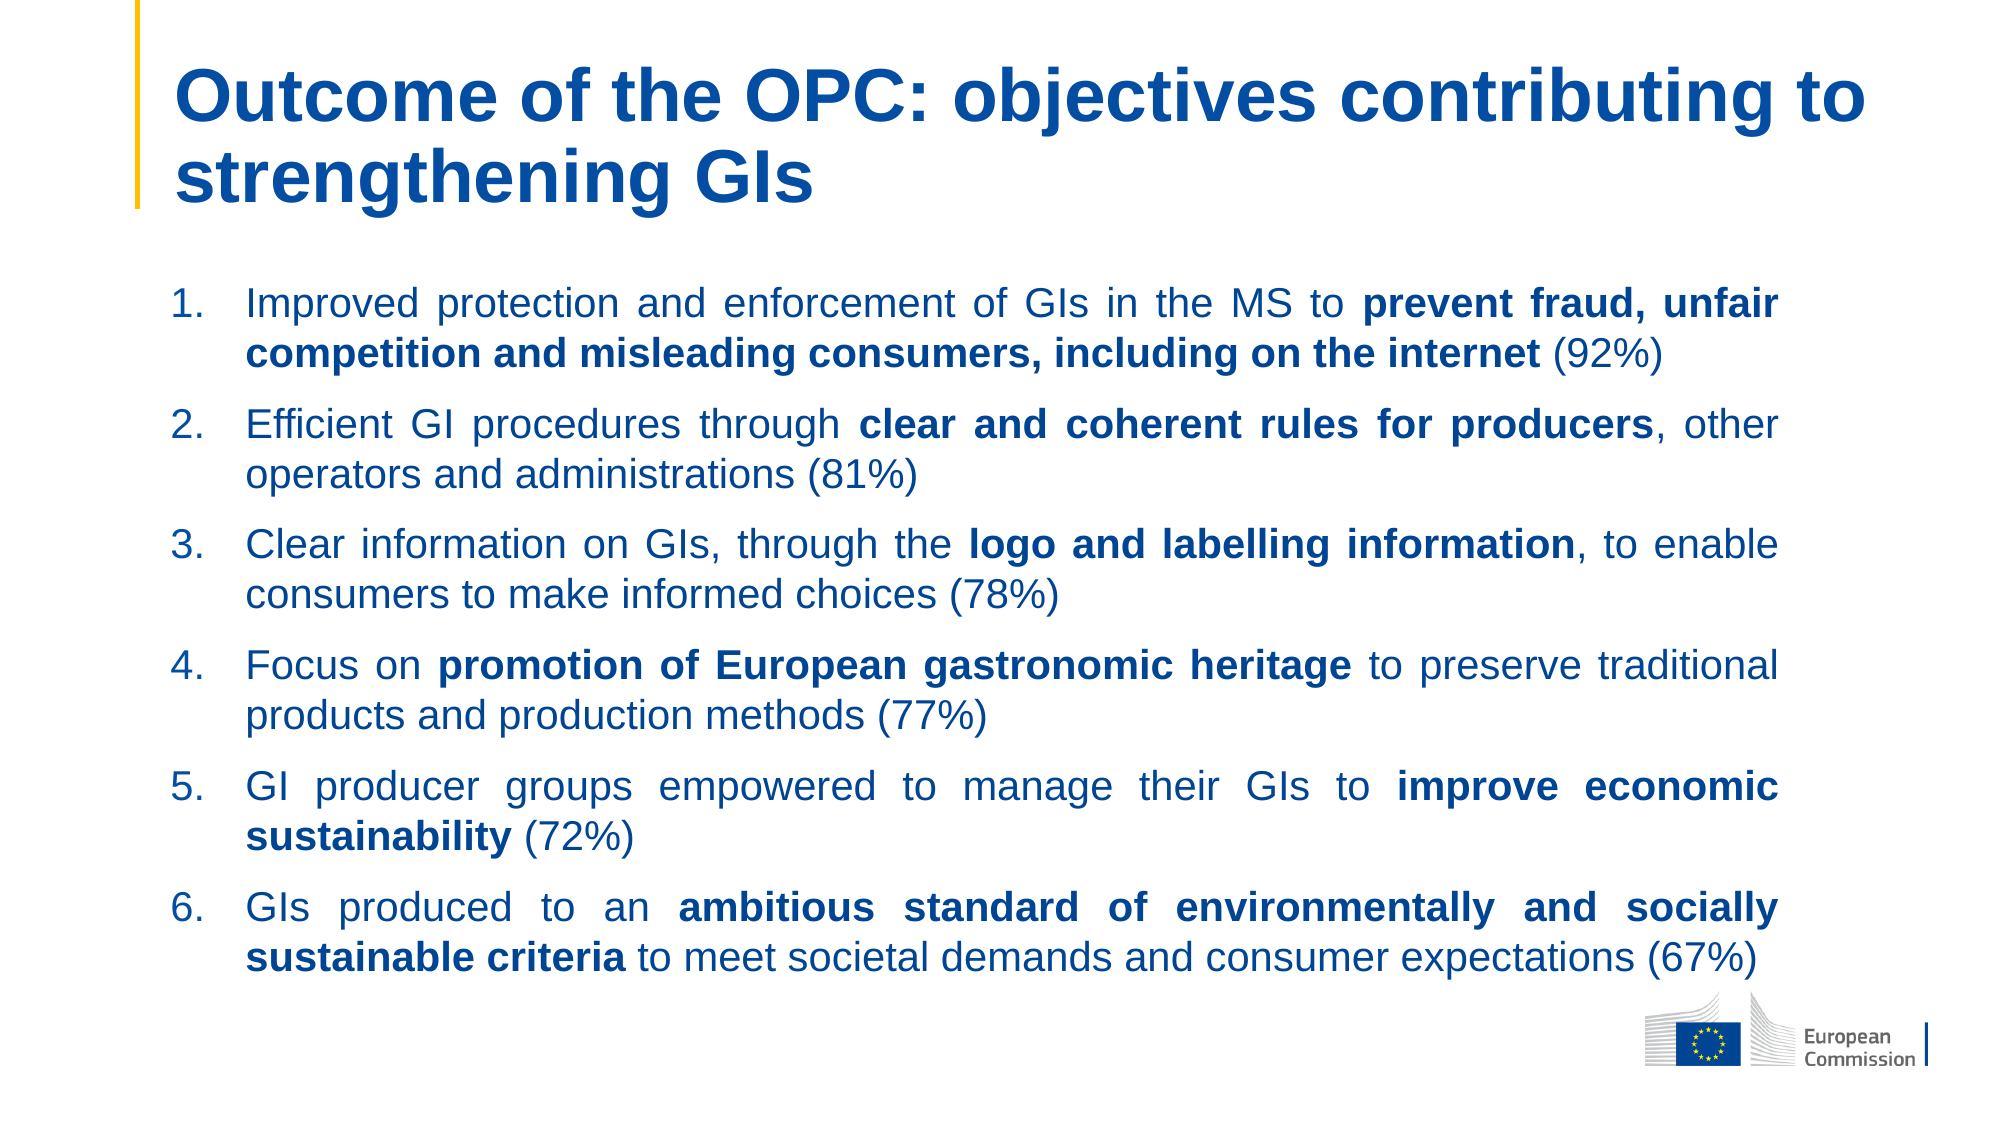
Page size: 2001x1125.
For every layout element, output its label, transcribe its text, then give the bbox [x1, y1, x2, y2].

picture [1645, 991, 1928, 1066]
list Improved protection and enforcement of GIs in the MS to prevent fraud, unfair competition and misleading consumers, including on the internet (92%) Efficient GI procedures through clear and coherent rules for producers, other operators and administrations (81%) Clear information on GIs, through the logo and labelling information, to enable consumers to make informed choices (78%) Focus on promotion of European gastronomic heritage to preserve traditional products and production methods (77%) GI producer groups empowered to manage their GIs to improve economic sustainability (72%) GIs produced to an ambitious standard of environmentally and socially sustainable criteria to meet societal demands and consumer expectations (67%) [80, 268, 1795, 980]
title Outcome of the OPC: objectives contributing to strengthening GIs [159, 90, 1885, 219]
